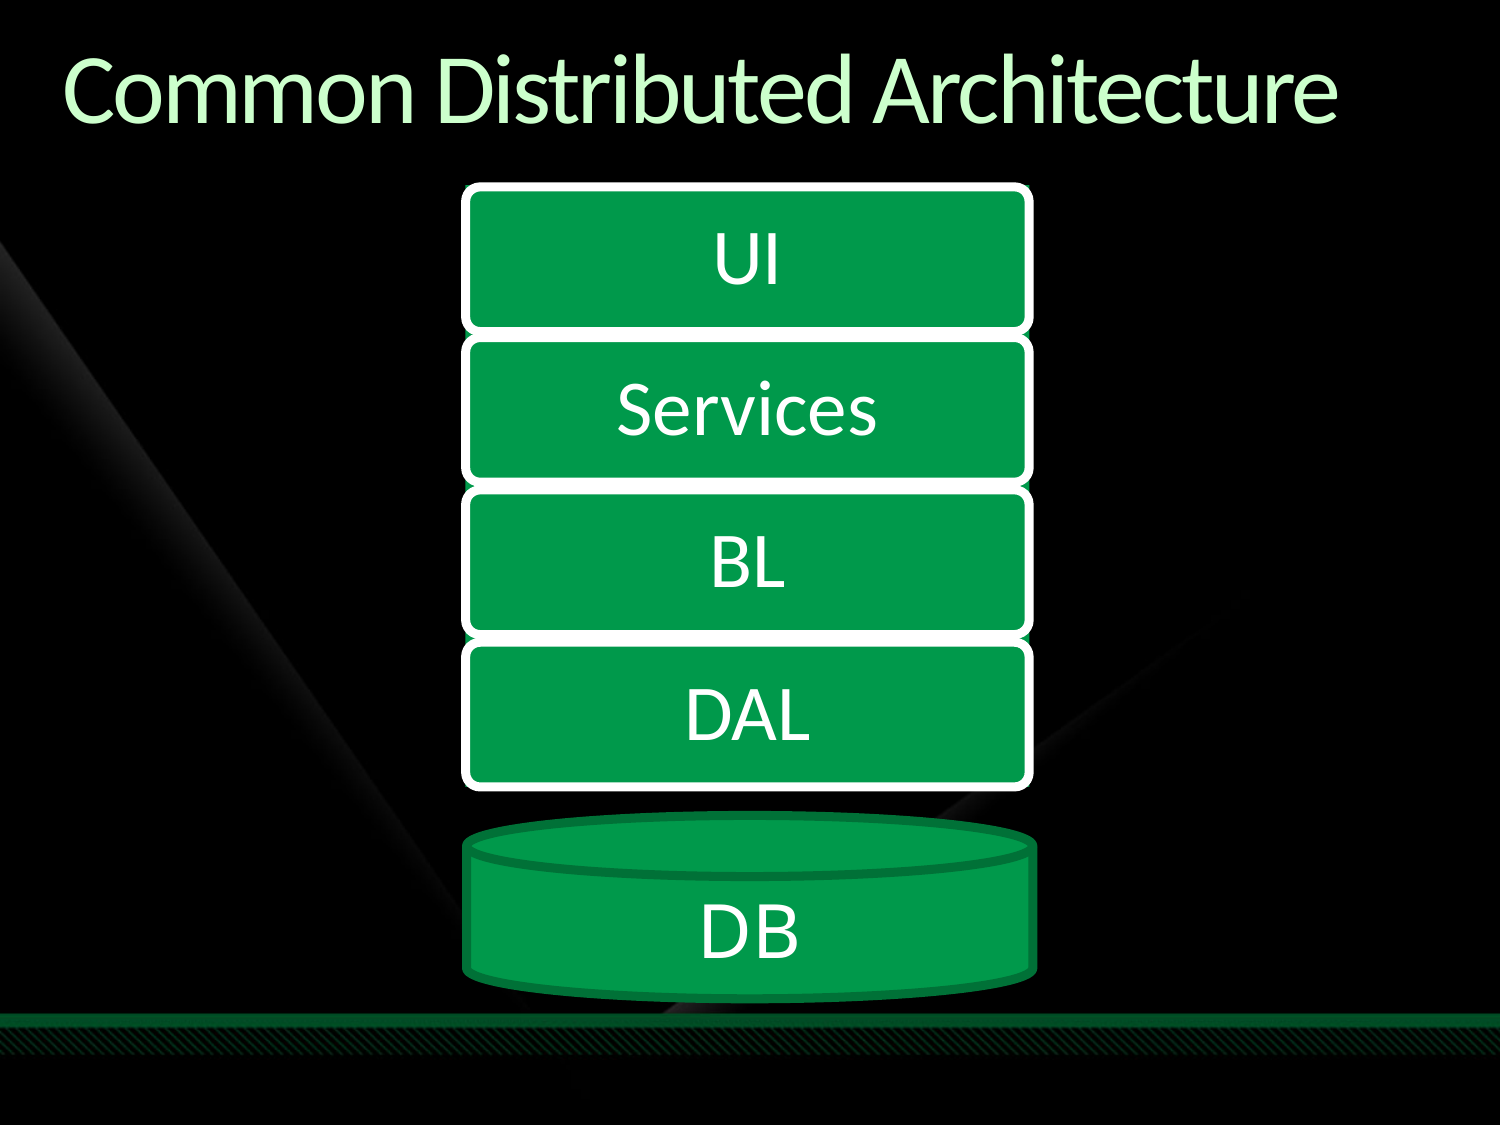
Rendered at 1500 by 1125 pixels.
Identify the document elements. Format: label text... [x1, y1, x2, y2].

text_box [465, 184, 1033, 1000]
title Common Distributed Architecture [62, 37, 1438, 147]
picture [0, 0, 1500, 1125]
